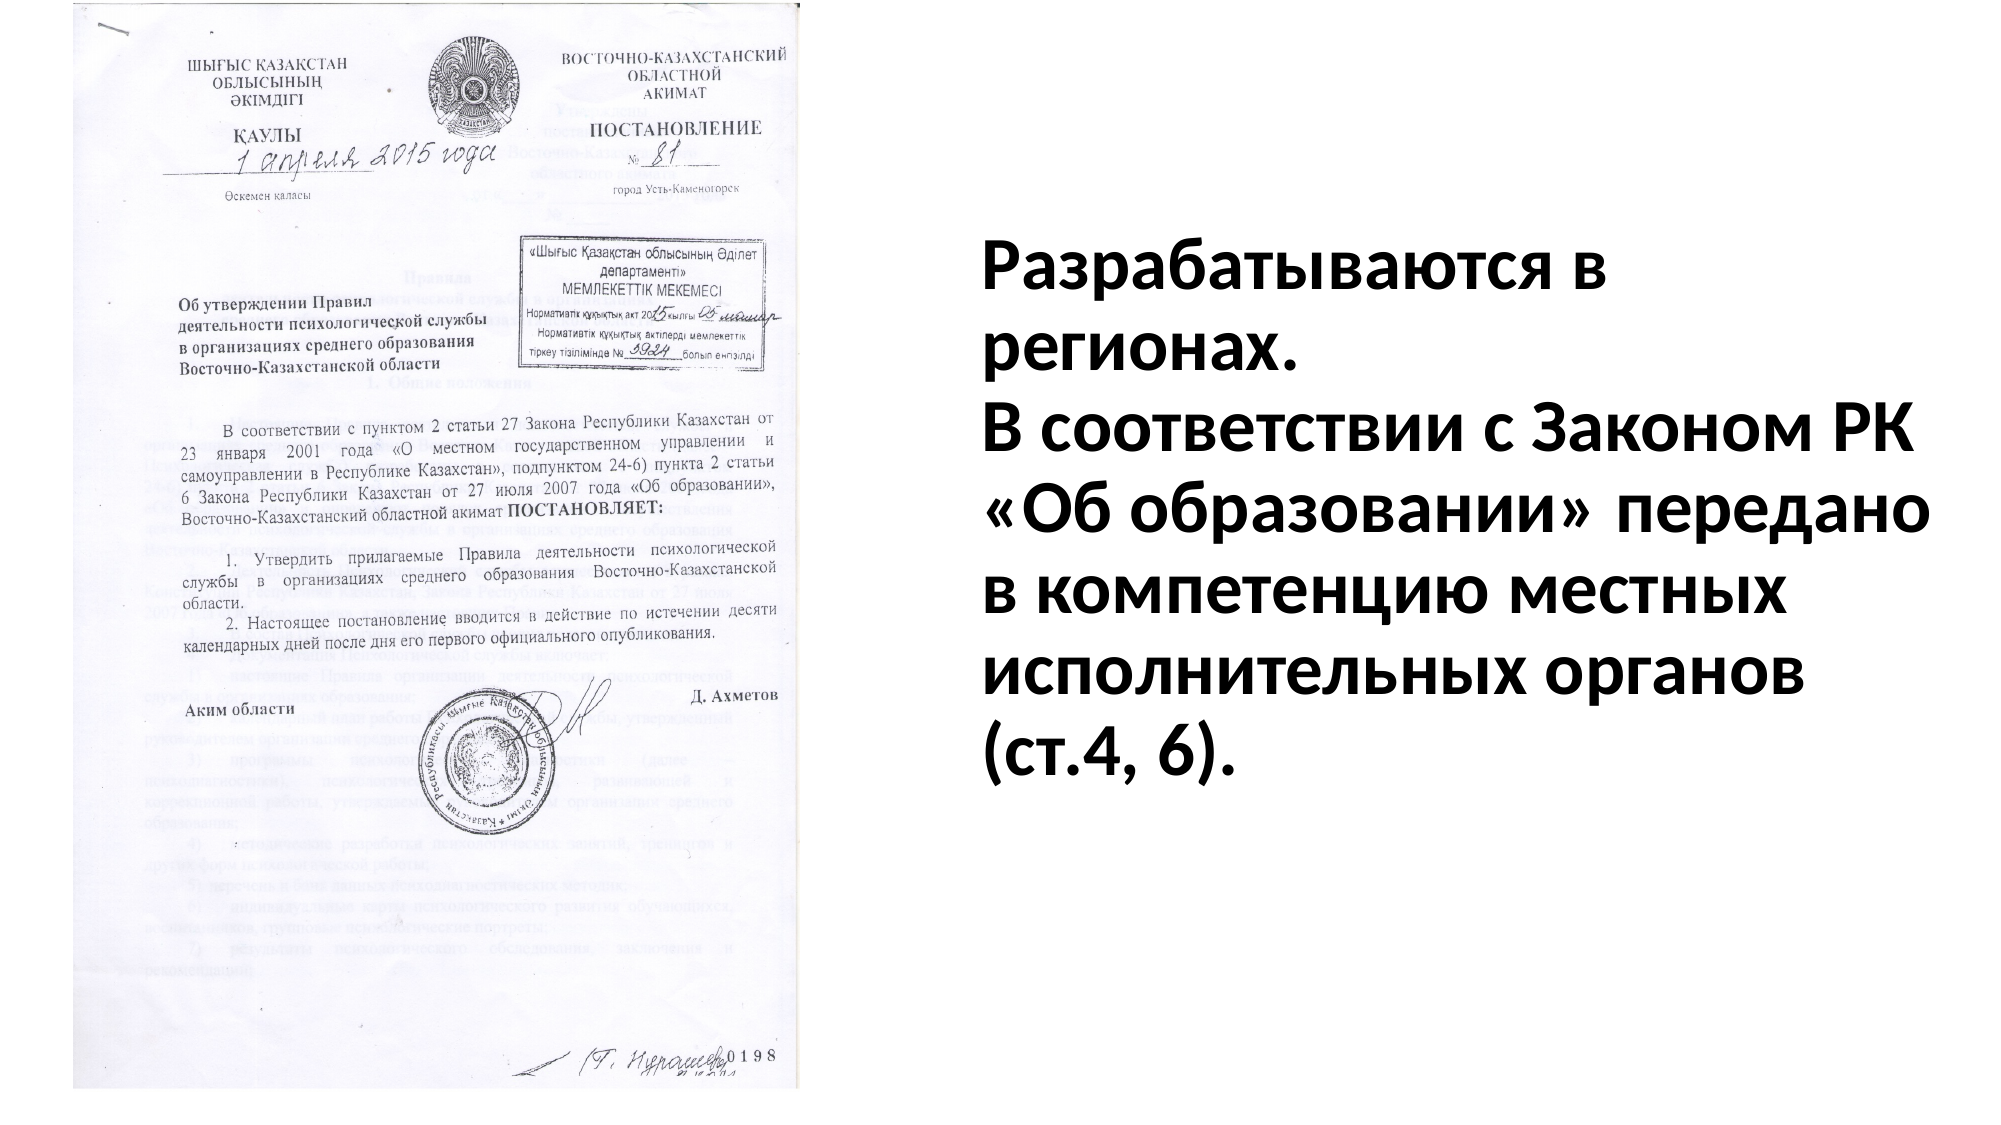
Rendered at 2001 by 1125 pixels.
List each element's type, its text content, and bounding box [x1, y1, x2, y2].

picture [73, 0, 800, 1093]
title Разрабатываются в регионах. В соответствии с Законом РК «Об образовании» передано в компетенцию местных исполнительных органов (ст.4, 6). [966, 118, 1957, 988]
